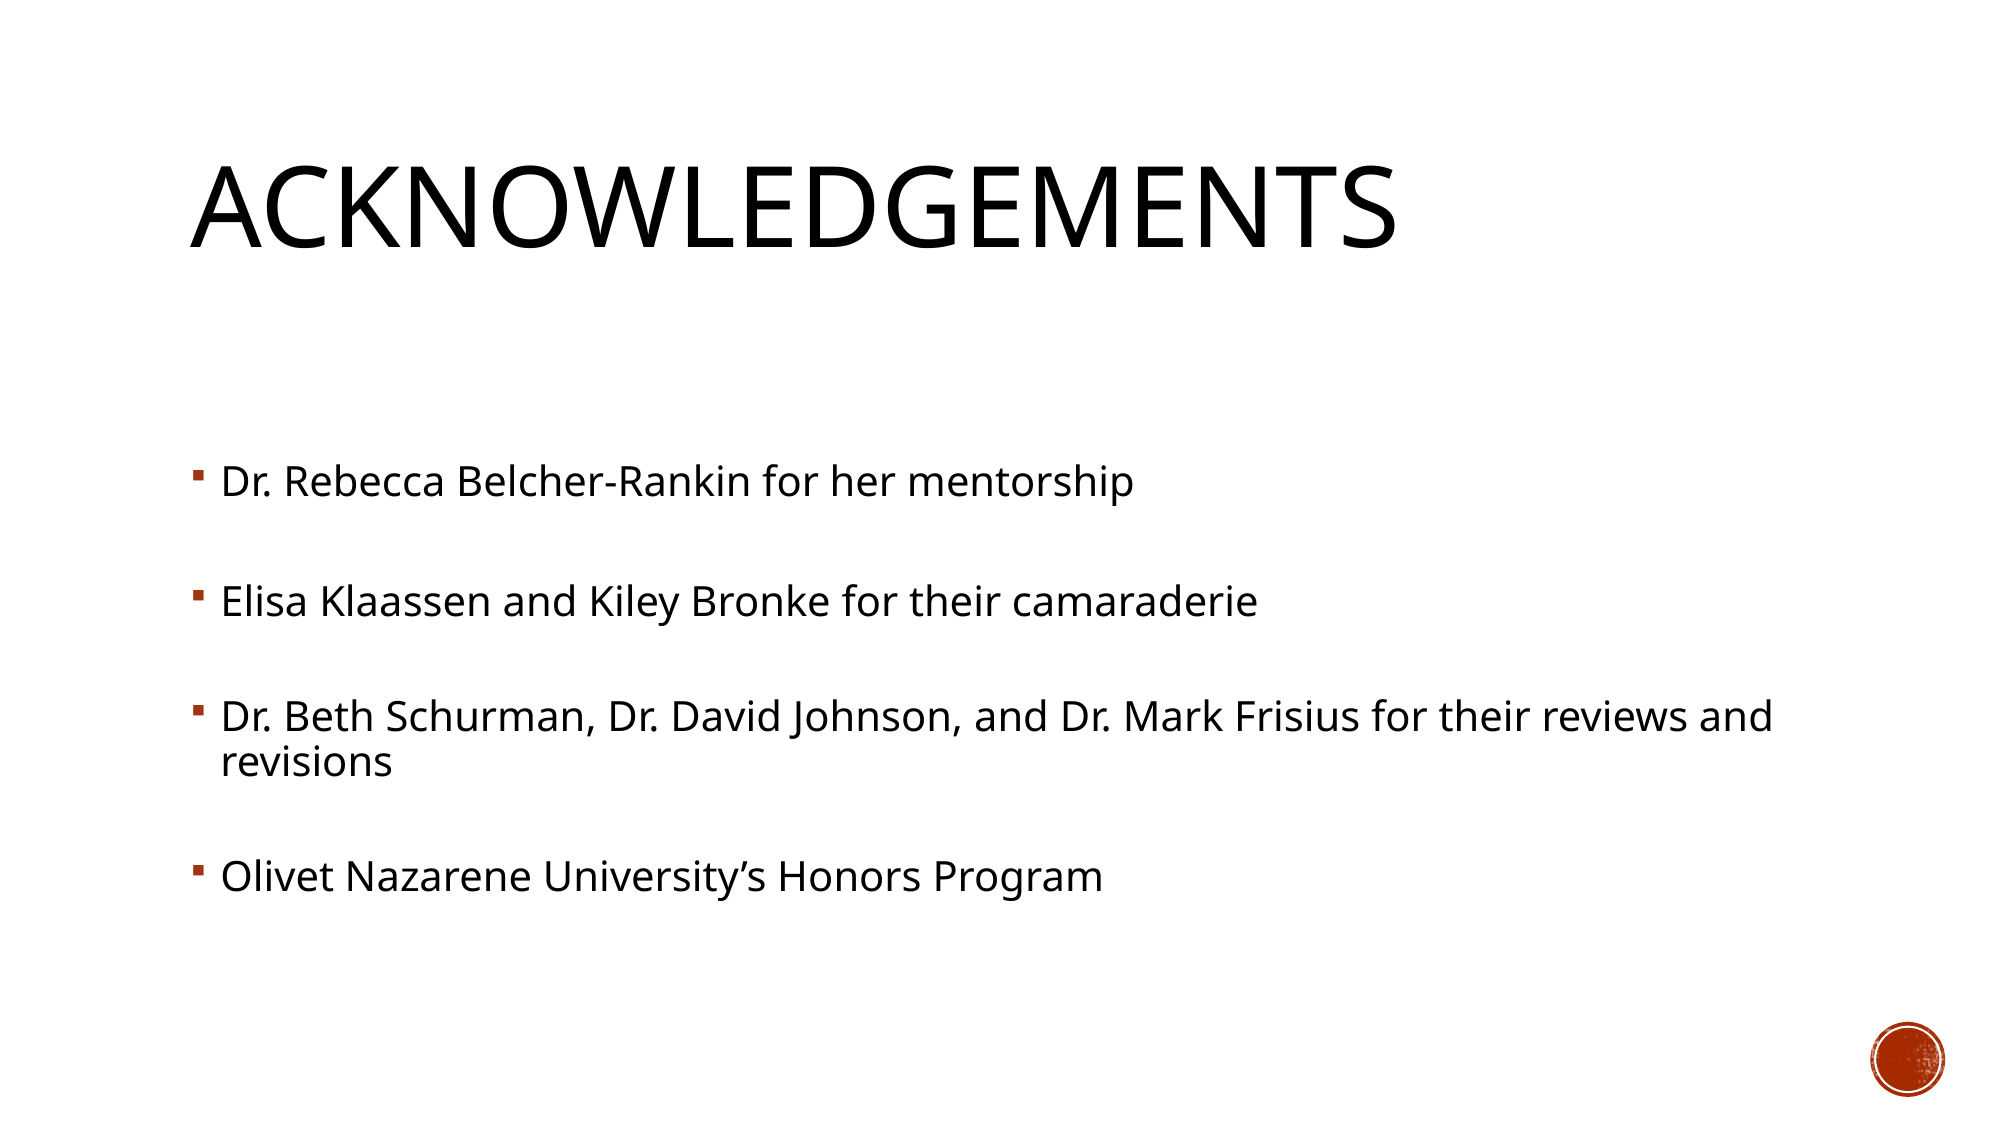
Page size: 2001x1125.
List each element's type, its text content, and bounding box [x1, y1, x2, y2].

list Dr. Rebecca Belcher-Rankin for her mentorship Elisa Klaassen and Kiley Bronke for their camaraderie Dr. Beth Schurman, Dr. David Johnson, and Dr. Mark Frisius for their reviews and revisions Olivet Nazarene University’s Honors Program [175, 348, 1826, 1013]
title Acknowledgements [175, 79, 1826, 344]
